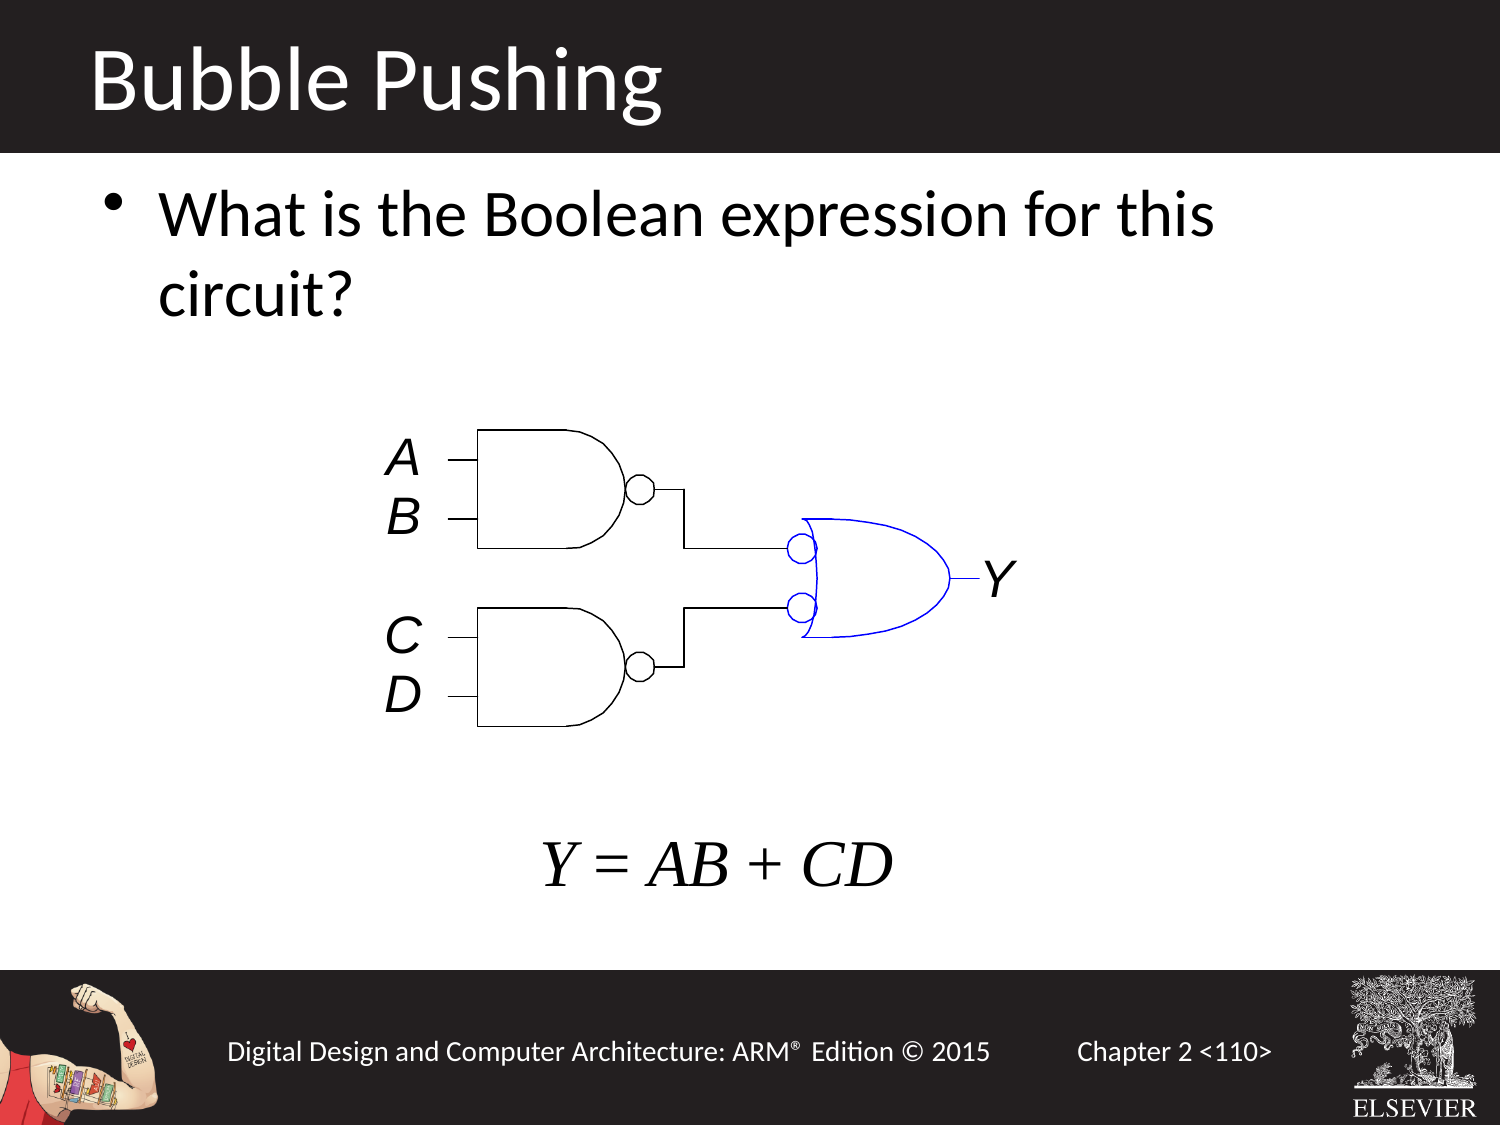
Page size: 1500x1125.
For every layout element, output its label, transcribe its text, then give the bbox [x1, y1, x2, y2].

text_box Y = AB + CD [525, 812, 1025, 925]
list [337, 393, 1063, 763]
picture [0, 979, 163, 1125]
text_box What is the Boolean expression for this circuit? [87, 162, 1363, 1013]
picture [1350, 974, 1477, 1117]
text_box Bubble Pushing [75, 11, 1375, 136]
